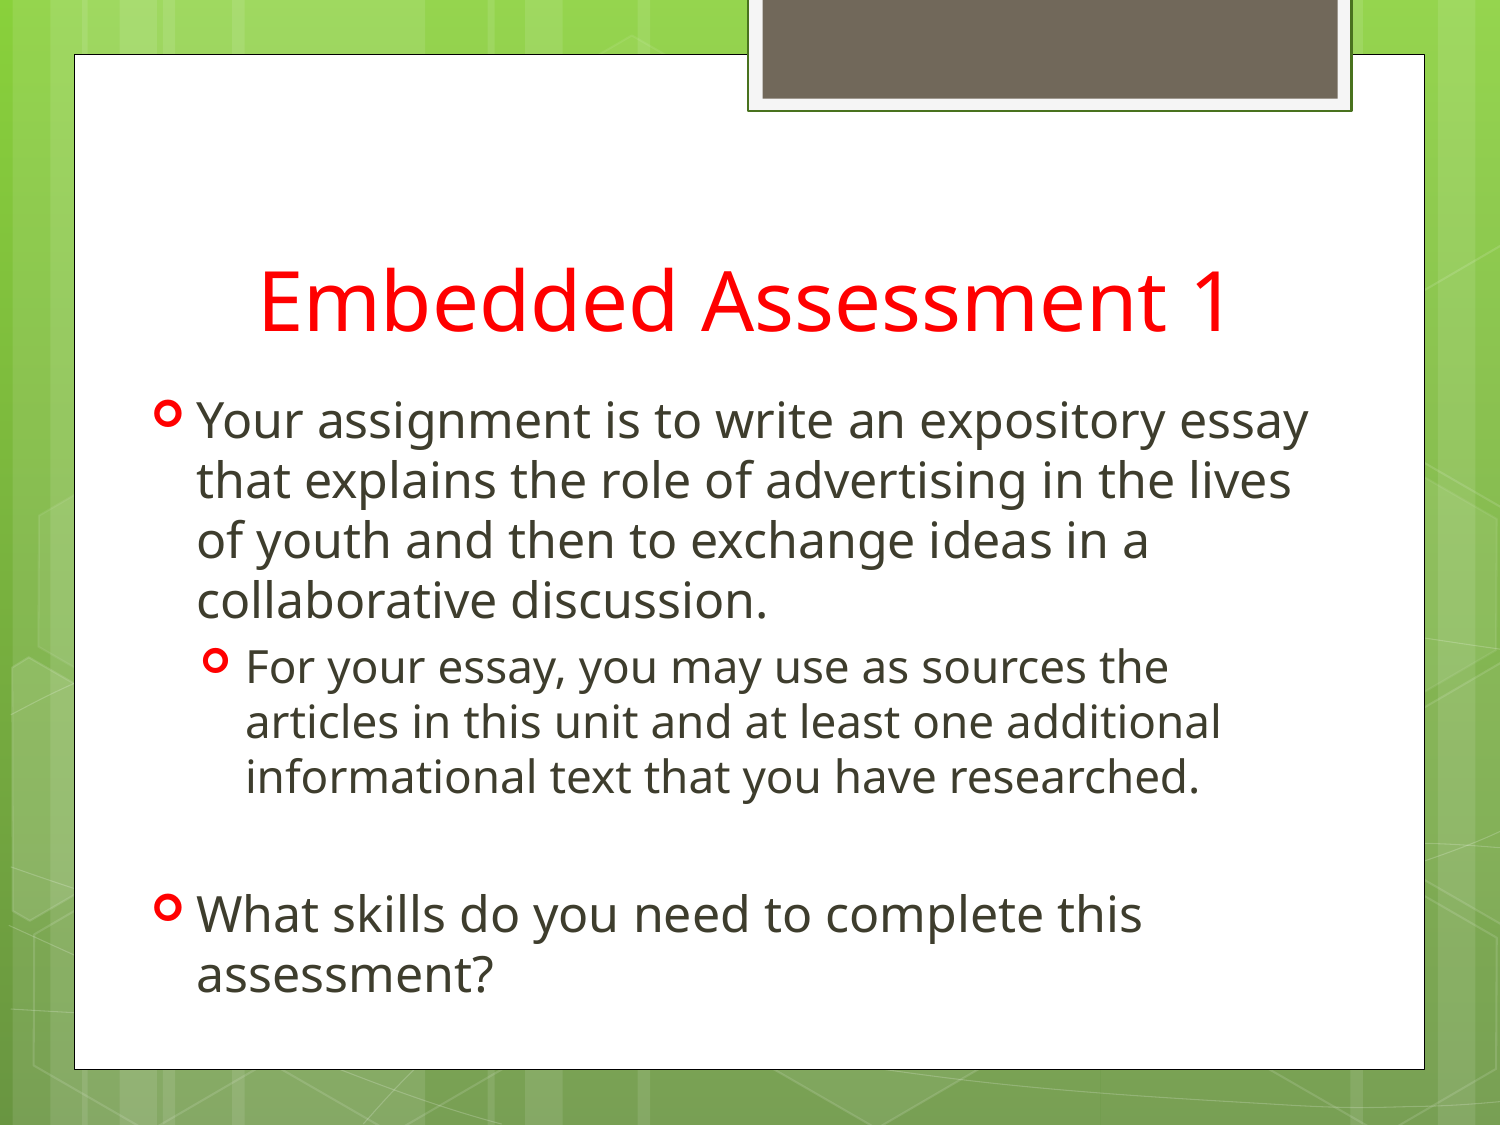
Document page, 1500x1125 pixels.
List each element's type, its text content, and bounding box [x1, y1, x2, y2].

list Your assignment is to write an expository essay that explains the role of advertising in the lives of youth and then to exchange ideas in a collaborative discussion. For your essay, you may use as sources the articles in this unit and at least one additional informational text that you have researched. What skills do you need to complete this assessment? [125, 381, 1338, 1025]
title Embedded Assessment 1 [171, 168, 1324, 357]
